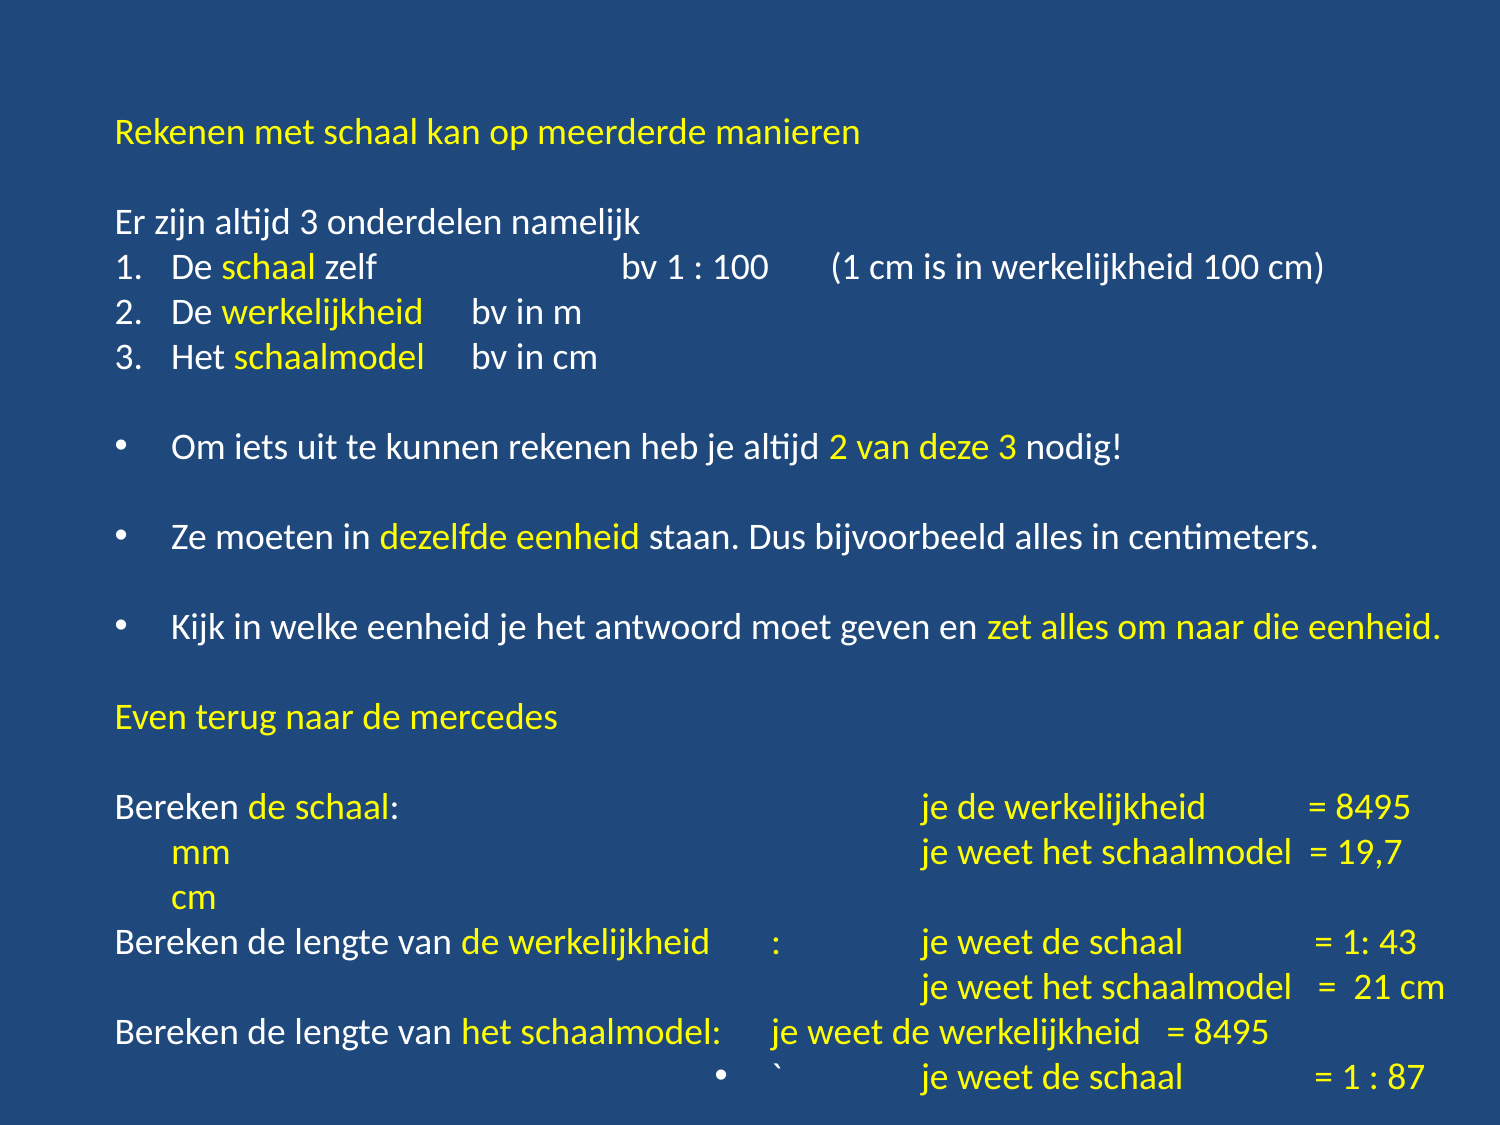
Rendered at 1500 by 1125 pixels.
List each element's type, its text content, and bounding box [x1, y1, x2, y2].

text_box Rekenen met schaal kan op meerderde manieren Er zijn altijd 3 onderdelen namelijk De schaal zelf bv 1 : 100 (1 cm is in werkelijkheid 100 cm) De werkelijkheid bv in m Het schaalmodel bv in cm Om iets uit te kunnen rekenen heb je altijd 2 van deze 3 nodig! Ze moeten in dezelfde eenheid staan. Dus bijvoorbeeld alles in centimeters. Kijk in welke eenheid je het antwoord moet geven en zet alles om naar die eenheid. Even terug naar de mercedes Bereken de schaal: je de werkelijkheid = 8495 mm je weet het schaalmodel = 19,7 cm Bereken de lengte van de werkelijkheid : je weet de schaal = 1: 43 je weet het schaalmodel = 21 cm Bereken de lengte van het schaalmodel: je weet de werkelijkheid = 8495 ` je weet de schaal = 1 : 87 [99, 99, 1471, 1105]
